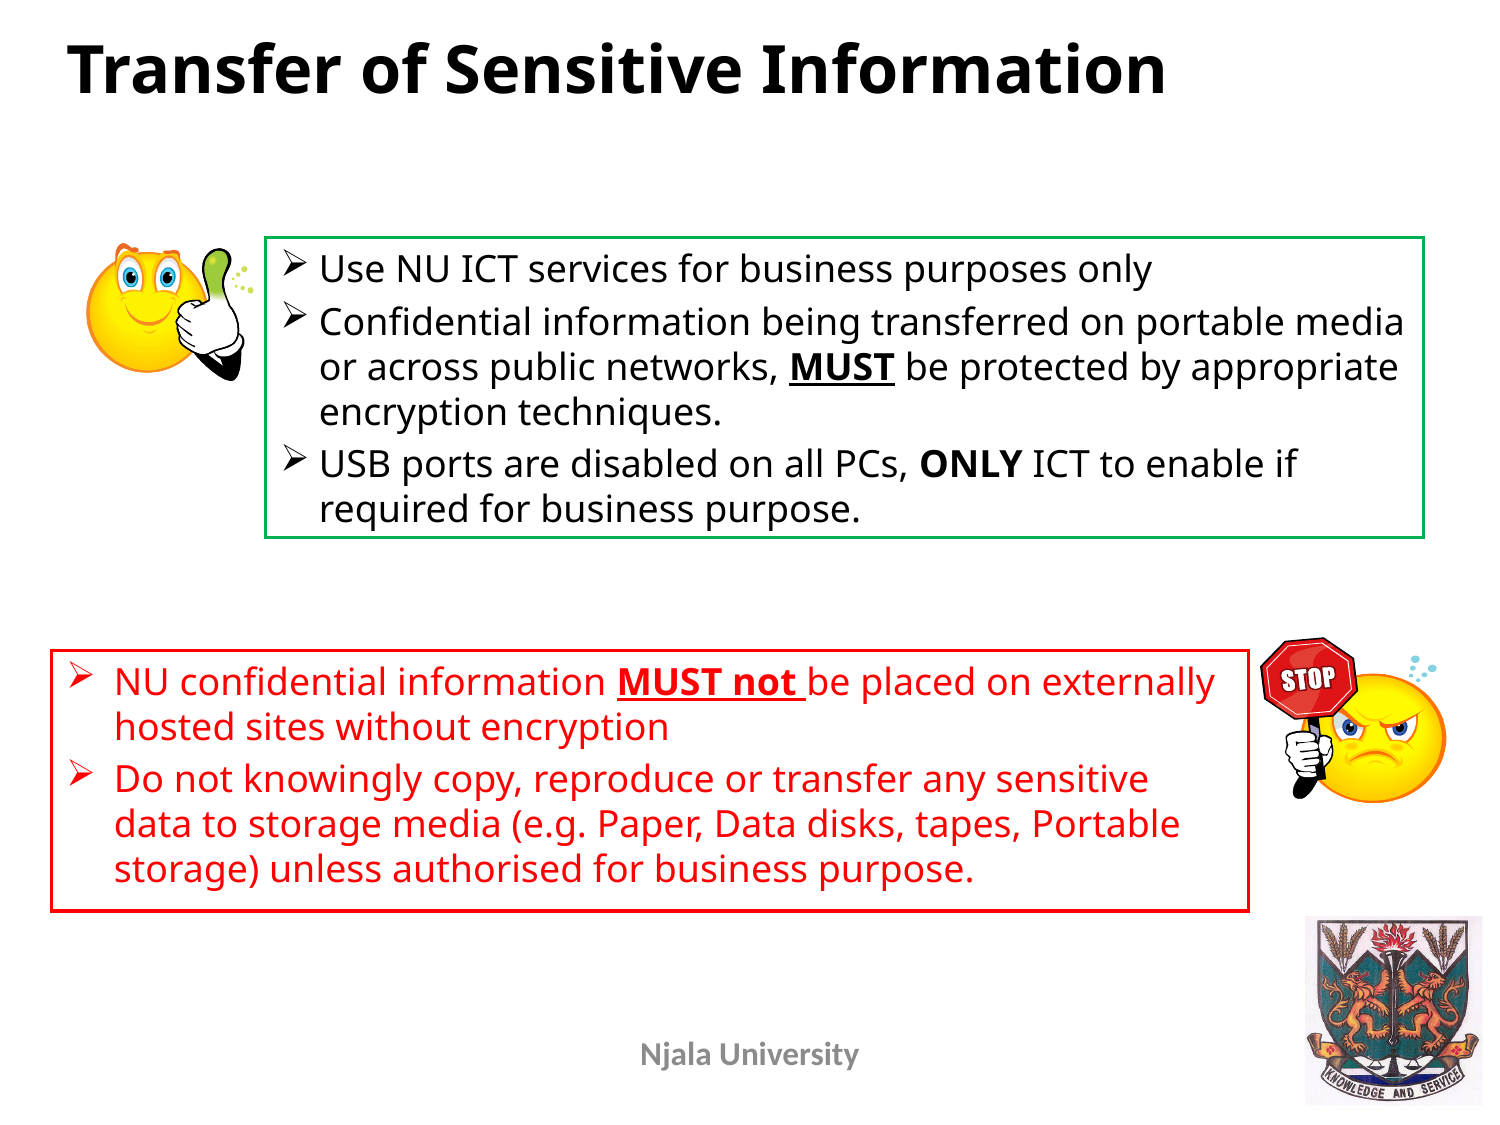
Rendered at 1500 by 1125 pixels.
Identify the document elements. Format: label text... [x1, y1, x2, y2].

text_box Transfer of Sensitive Information [51, 19, 1447, 115]
footer Njala University [360, 1022, 1140, 1083]
picture [86, 242, 254, 382]
text_box NU confidential information MUST not be placed on externally hosted sites without encryption Do not knowingly copy, reproduce or transfer any sensitive data to storage media (e.g. Paper, Data disks, tapes, Portable storage) unless authorised for business purpose. [51, 650, 1249, 912]
picture [1259, 636, 1448, 804]
text_box Use NU ICT services for business purposes only Confidential information being transferred on portable media or across public networks, MUST be protected by appropriate encryption techniques. USB ports are disabled on all PCs, ONLY ICT to enable if required for business purpose. [265, 237, 1424, 538]
